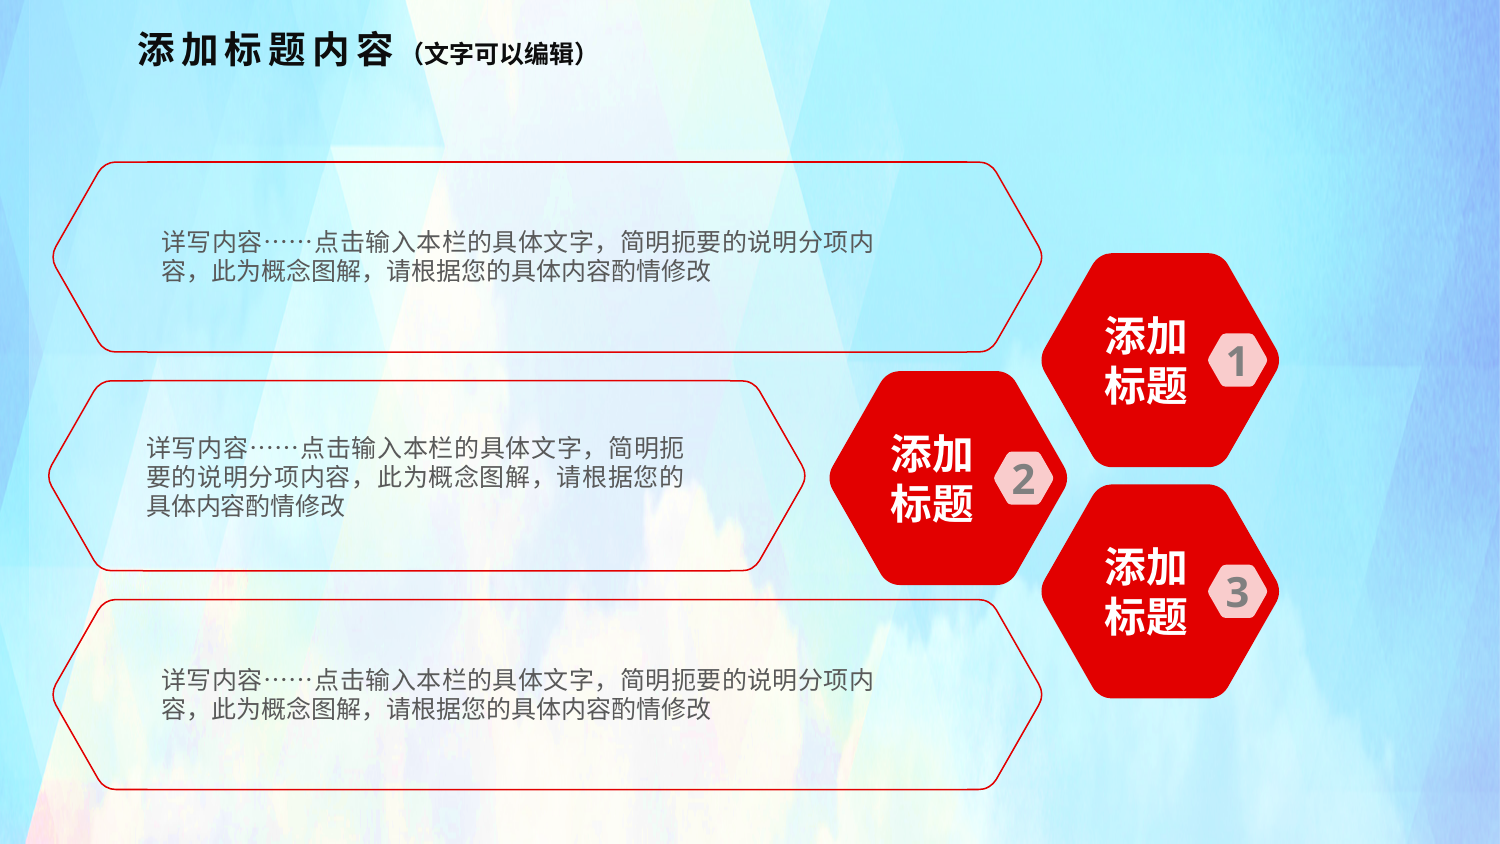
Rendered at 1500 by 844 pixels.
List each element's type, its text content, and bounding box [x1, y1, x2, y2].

text_box [1041, 253, 1268, 468]
text_box 详写内容……点击输入本栏的具体文字，简明扼要的说明分项内容，此为概念图解，请根据您的具体内容酌情修改 [161, 665, 876, 724]
text_box 添加标题 [1094, 309, 1199, 410]
text_box 添加标题 [880, 427, 985, 528]
text_box [53, 161, 1042, 353]
text_box [53, 599, 1042, 790]
text_box 添加标题 [1094, 540, 1199, 641]
picture [0, 0, 1500, 844]
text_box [1207, 564, 1268, 619]
text_box [1041, 484, 1267, 699]
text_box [993, 451, 1054, 506]
text_box [48, 380, 805, 571]
text_box 详写内容……点击输入本栏的具体文字，简明扼要的说明分项内容，此为概念图解，请根据您的具体内容酌情修改 [146, 432, 686, 521]
text_box [1057, 454, 1068, 501]
text_box [829, 371, 1057, 586]
text_box 添加标题内容（文字可以编辑） [126, 20, 612, 77]
text_box [1270, 338, 1280, 381]
text_box [1270, 569, 1280, 612]
text_box 详写内容……点击输入本栏的具体文字，简明扼要的说明分项内容，此为概念图解，请根据您的具体内容酌情修改 [161, 227, 876, 286]
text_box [1207, 333, 1268, 387]
